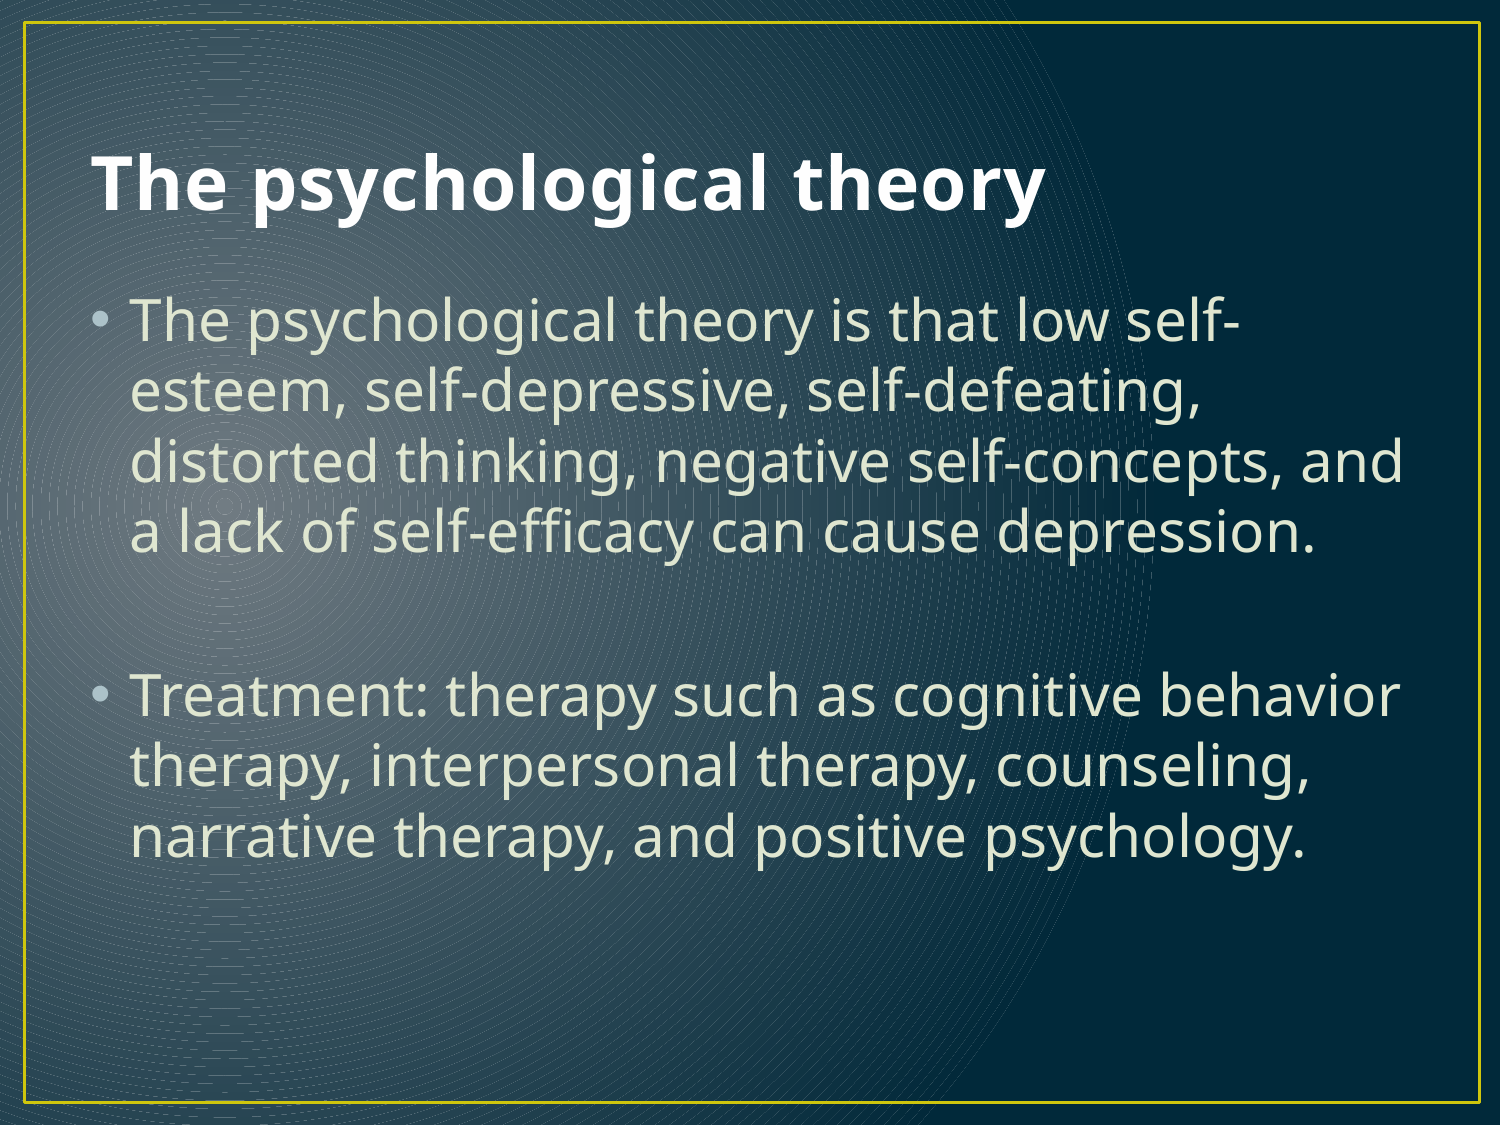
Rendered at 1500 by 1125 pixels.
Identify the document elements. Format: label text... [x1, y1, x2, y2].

list The psychological theory is that low self-esteem, self-depressive, self-defeating, distorted thinking, negative self-concepts, and a lack of self-efficacy can cause depression. Treatment: therapy such as cognitive behavior therapy, interpersonal therapy, counseling, narrative therapy, and positive psychology. [75, 275, 1425, 1018]
title The psychological theory [75, 45, 1425, 233]
